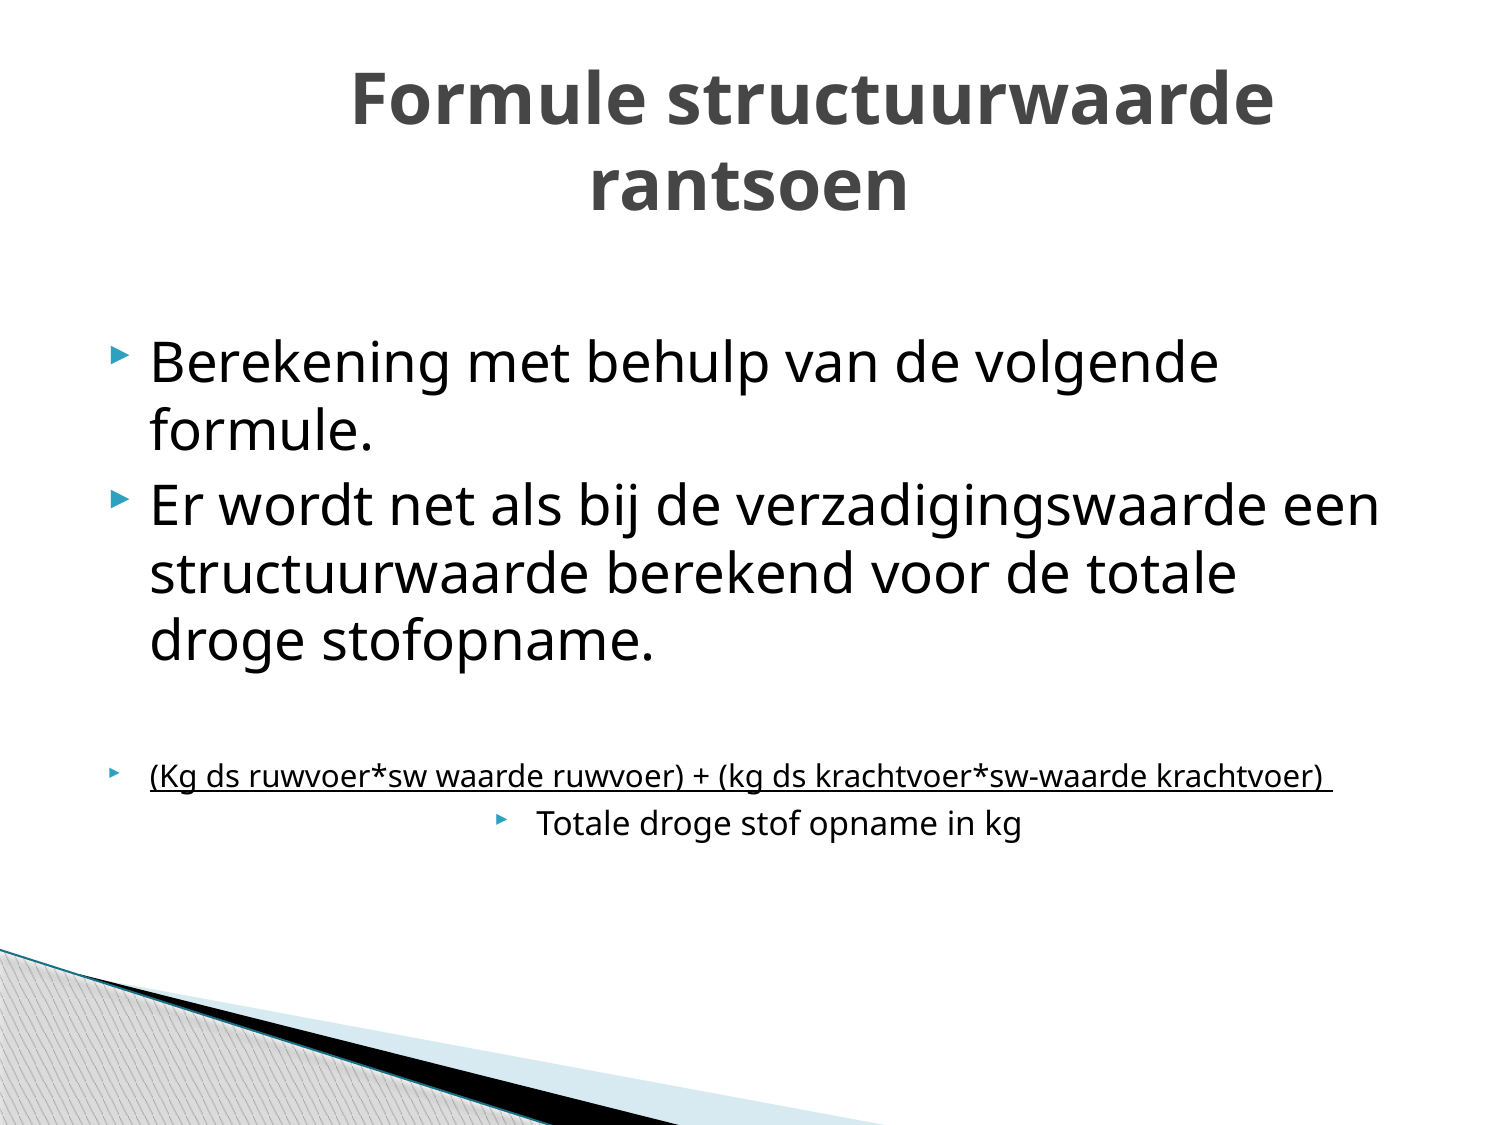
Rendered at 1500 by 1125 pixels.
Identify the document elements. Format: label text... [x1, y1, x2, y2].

title Formule structuurwaarde rantsoen [75, 45, 1425, 233]
list Berekening met behulp van de volgende formule. Er wordt net als bij de verzadigingswaarde een structuurwaarde berekend voor de totale droge stofopname. (Kg ds ruwvoer*sw waarde ruwvoer) + (kg ds krachtvoer*sw-waarde krachtvoer) Totale droge stof opname in kg [75, 243, 1425, 986]
